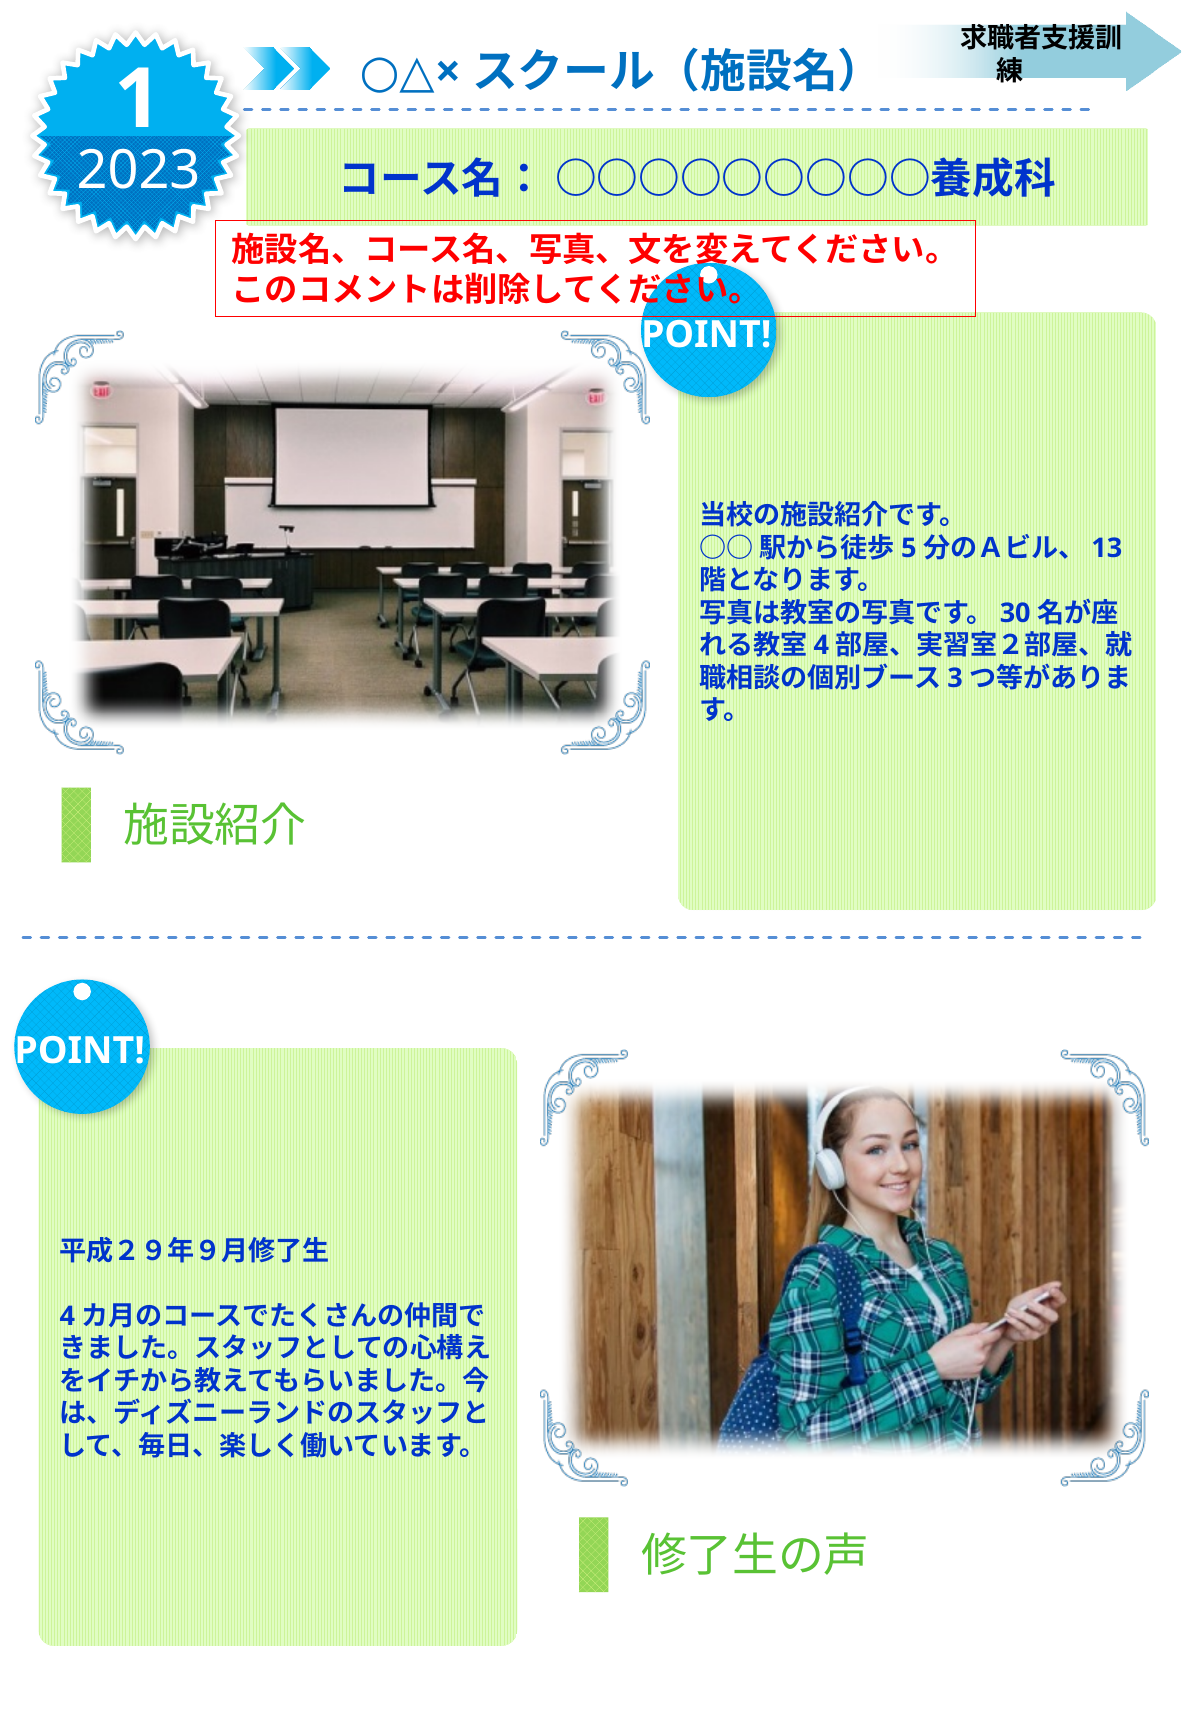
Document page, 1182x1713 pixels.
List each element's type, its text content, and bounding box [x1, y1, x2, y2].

text_box 施設名、コース名、写真、文を変えてください。 このコメントは削除してください。 [215, 220, 976, 317]
text_box 修了生の声 [624, 1517, 887, 1589]
text_box [60, 785, 93, 865]
text_box [577, 1515, 610, 1594]
text_box 求職者支援訓練 [873, 9, 1182, 92]
text_box コース名： ○○○○○○○○○養成科 [244, 126, 1151, 228]
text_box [8, 979, 152, 1115]
text_box 平成２９年９月修了生 4カ月のコースでたくさんの仲間できました。スタッフとしての心構えをイチから教えてもらいました。今は、ディズニーランドのスタッフとして、毎日、楽しく働いています。 [36, 1045, 520, 1649]
text_box 当校の施設紹介です。 ○○駅から徒歩5分のＡビル、13階となります。 写真は教室の写真です。30名が座れる教室4部屋、実習室２部屋、就職相談の個別ブース3つ等があります。 [675, 310, 1159, 913]
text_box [243, 34, 1093, 110]
text_box 施設紹介 [106, 787, 324, 860]
picture [34, 329, 650, 755]
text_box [32, 32, 240, 240]
picture [540, 1049, 1149, 1487]
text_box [635, 262, 778, 398]
